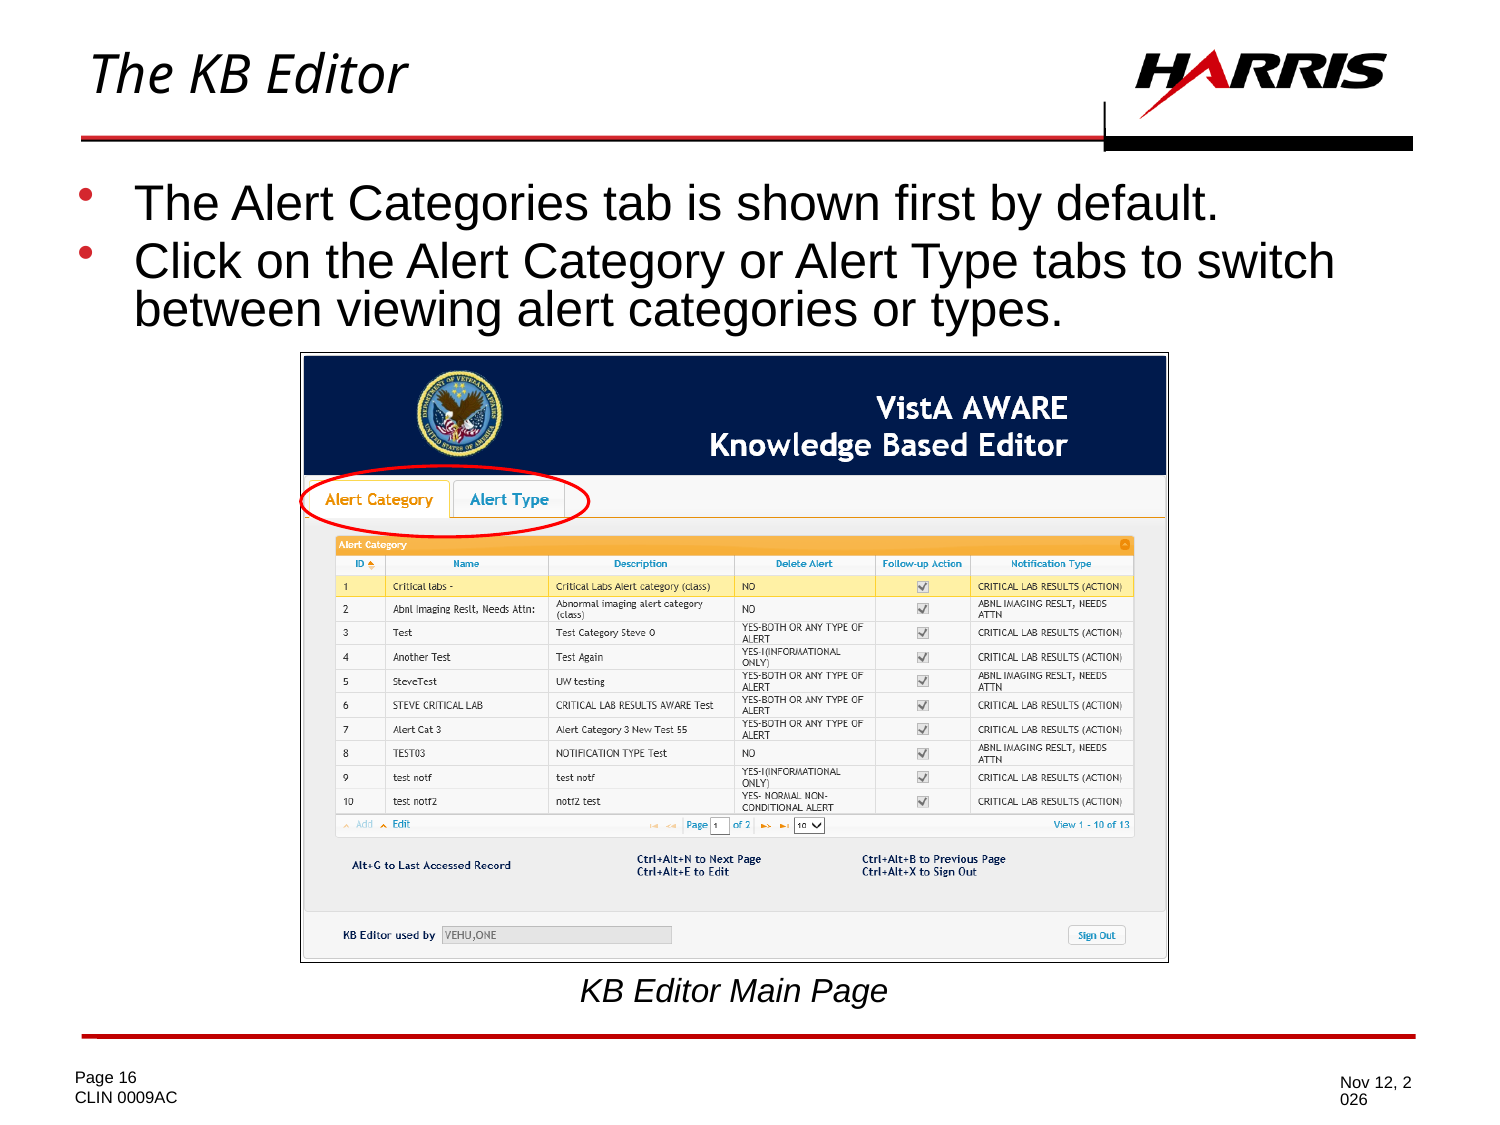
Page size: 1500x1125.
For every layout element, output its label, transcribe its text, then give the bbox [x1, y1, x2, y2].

title The KB Editor [73, 27, 962, 117]
picture [1135, 49, 1387, 119]
list KB Editor Main Page [49, 969, 1420, 1027]
slide_number 6-Oct-14 [1324, 1060, 1435, 1105]
picture [300, 352, 1169, 964]
list The Alert Categories tab is shown first by default. Click on the Alert Category or Alert Type tabs to switch between viewing alert categories or types. [62, 174, 1432, 1020]
